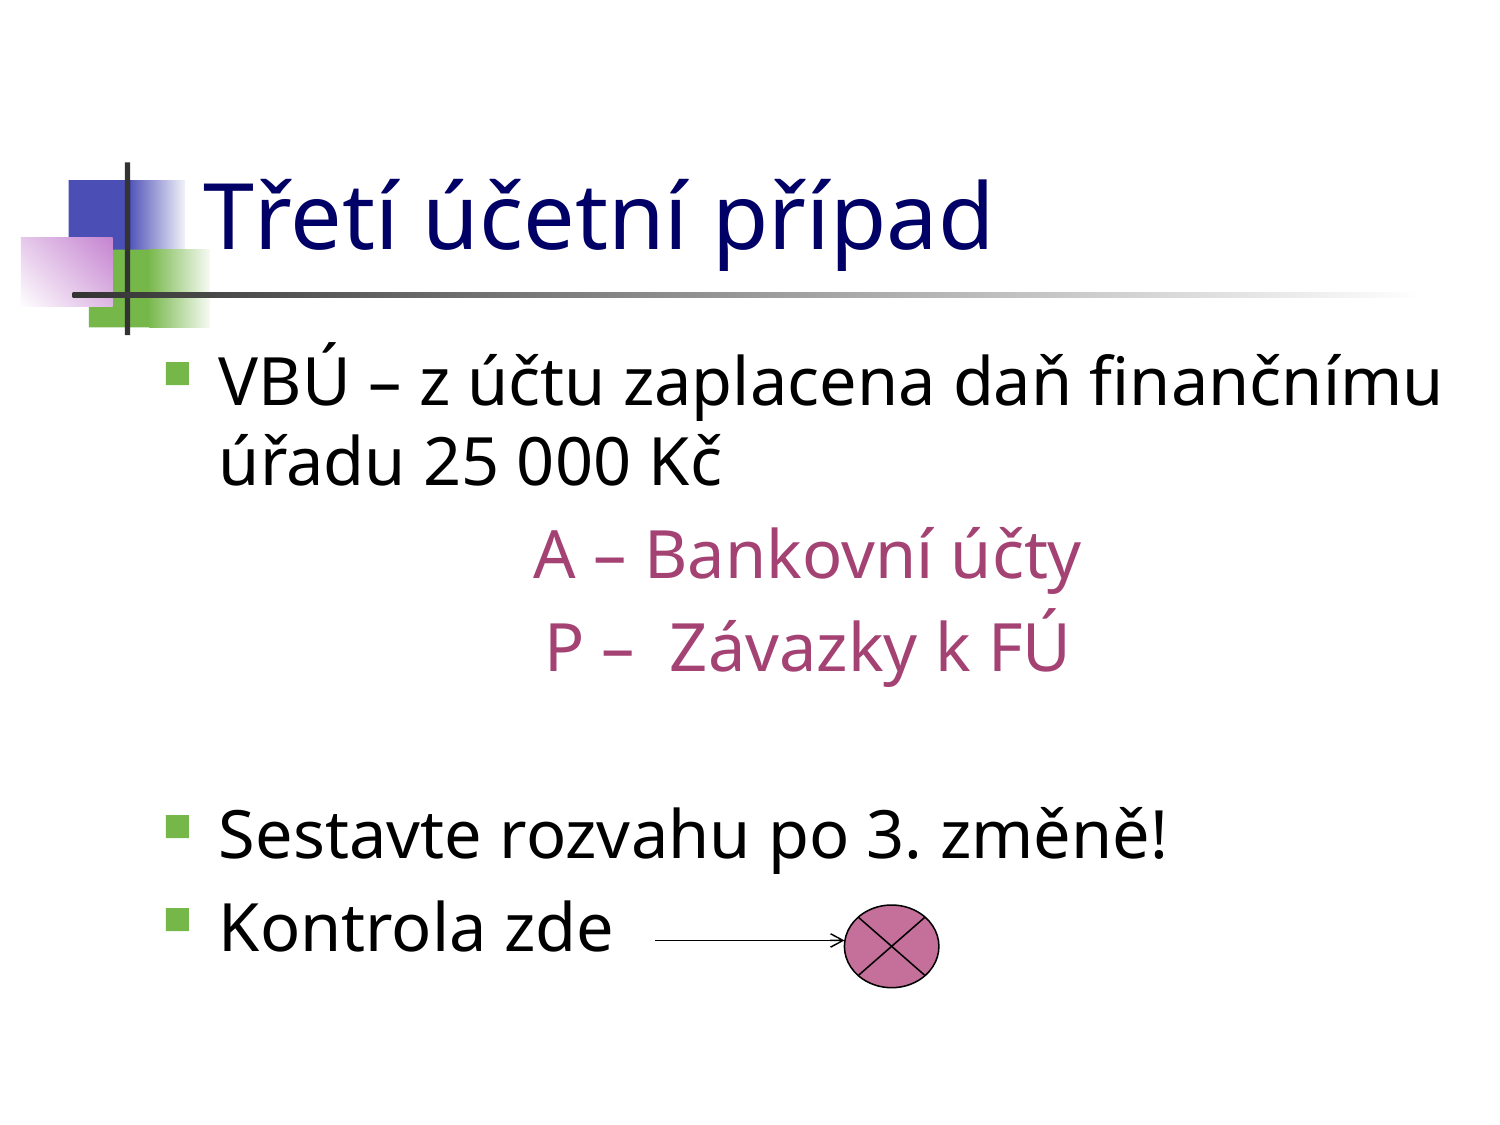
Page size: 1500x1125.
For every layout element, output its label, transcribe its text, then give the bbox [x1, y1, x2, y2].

text_box [844, 905, 939, 988]
list VBÚ – z účtu zaplacena daň finančnímu úřadu 25 000 Kč A – Bankovní účty P – Závazky k FÚ Sestavte rozvahu po 3. změně! Kontrola zde [147, 331, 1469, 1006]
title Třetí účetní případ [188, 35, 1468, 275]
